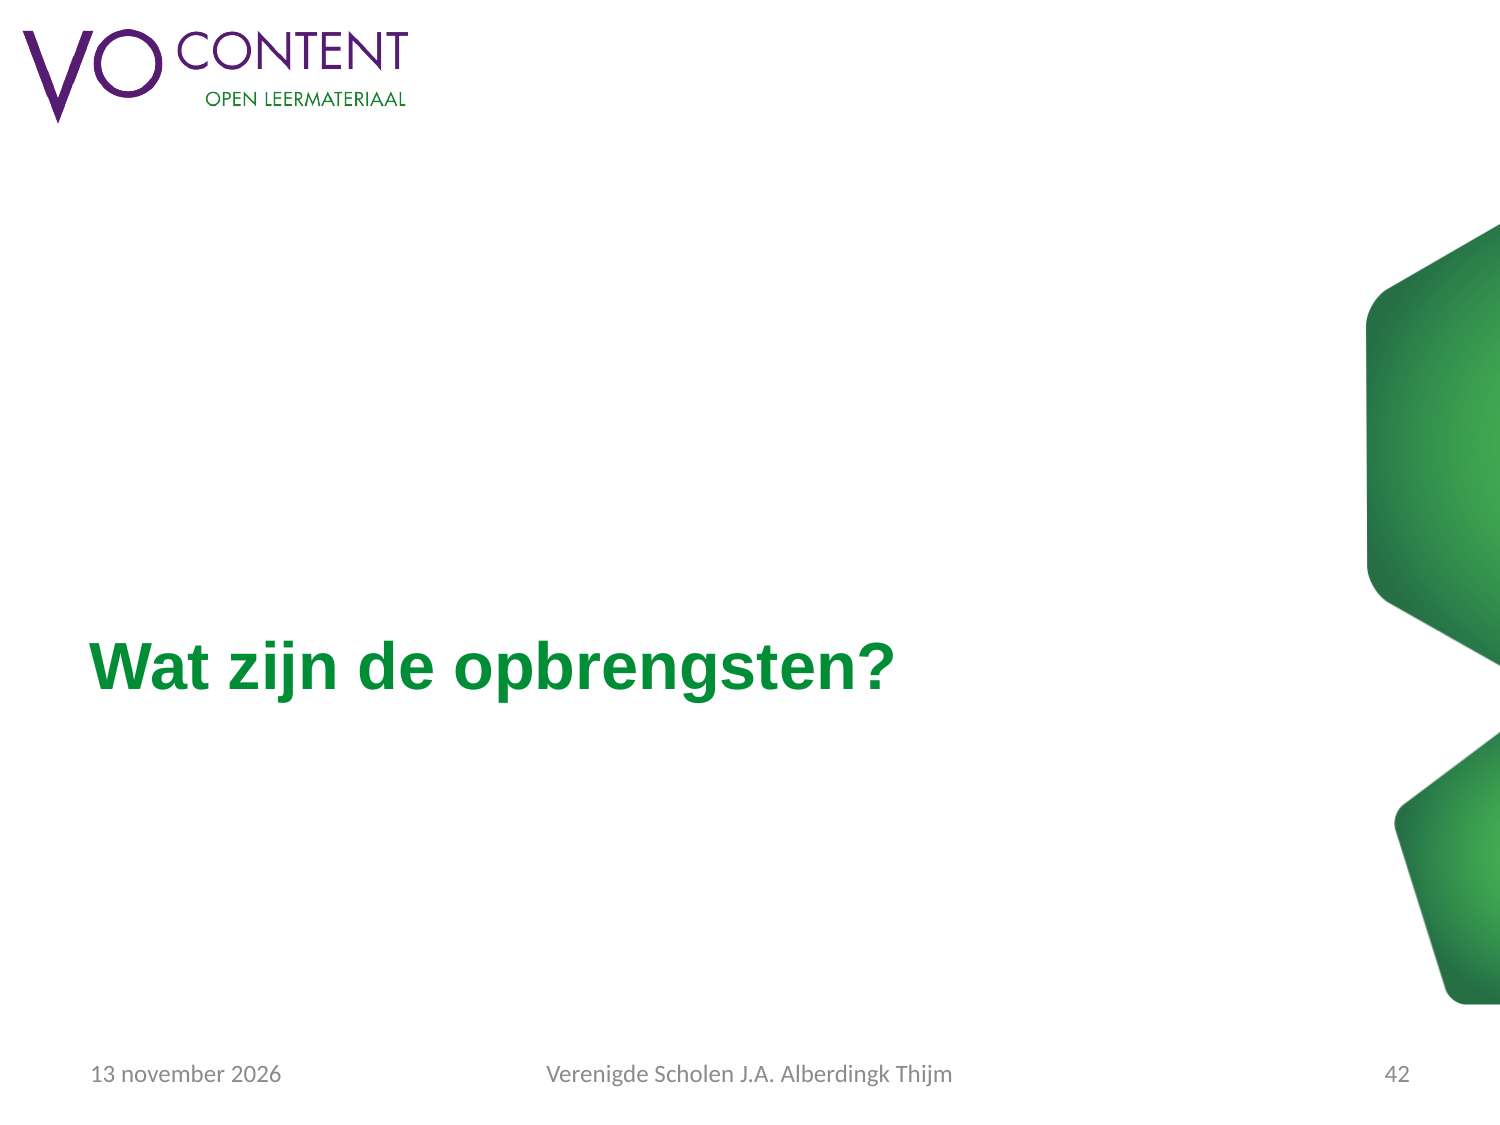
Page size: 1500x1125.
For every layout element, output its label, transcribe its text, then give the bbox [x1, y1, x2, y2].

picture [1366, 222, 1500, 1005]
list Wat zijn de opbrengsten? [75, 615, 1239, 947]
footer Verenigde Scholen J.A. Alberdingk Thijm [512, 1042, 988, 1103]
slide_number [75, 1042, 425, 1103]
slide_number 42 [1074, 1042, 1425, 1103]
picture [22, 29, 408, 124]
